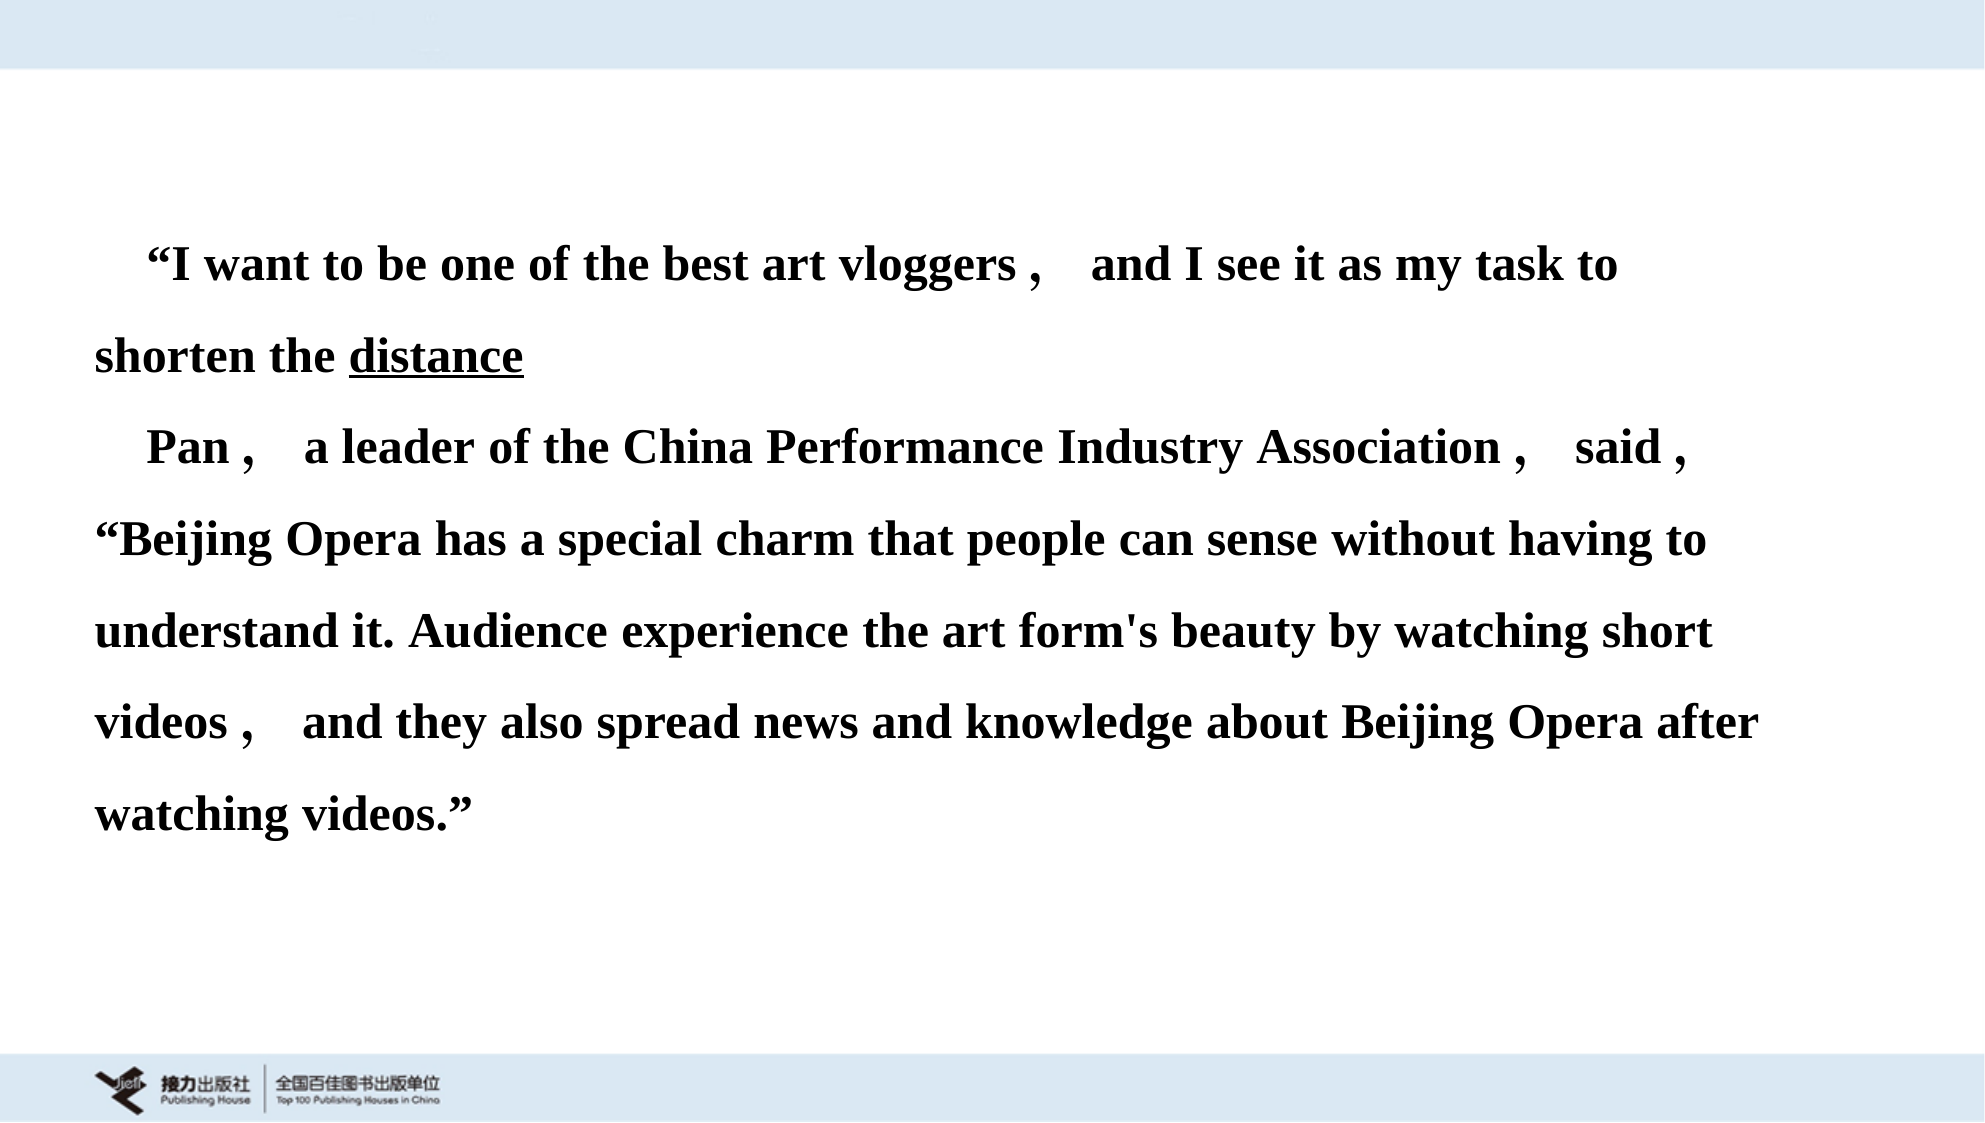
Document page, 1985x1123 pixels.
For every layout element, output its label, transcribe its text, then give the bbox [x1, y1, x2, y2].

picture [0, 0, 1985, 1122]
text_box “I want to be one of the best art vloggers，and I see it as my task to shorten the distance.. between art and life，” Guo said. Pan，a leader of the China Performance Industry Association，said， “Beijing Opera has a special charm that people can sense without having to understand it. Audience experience the art form's beauty by watching short videos，and they also spread news and knowledge about Beijing Opera after watching videos.” [94, 198, 1892, 933]
